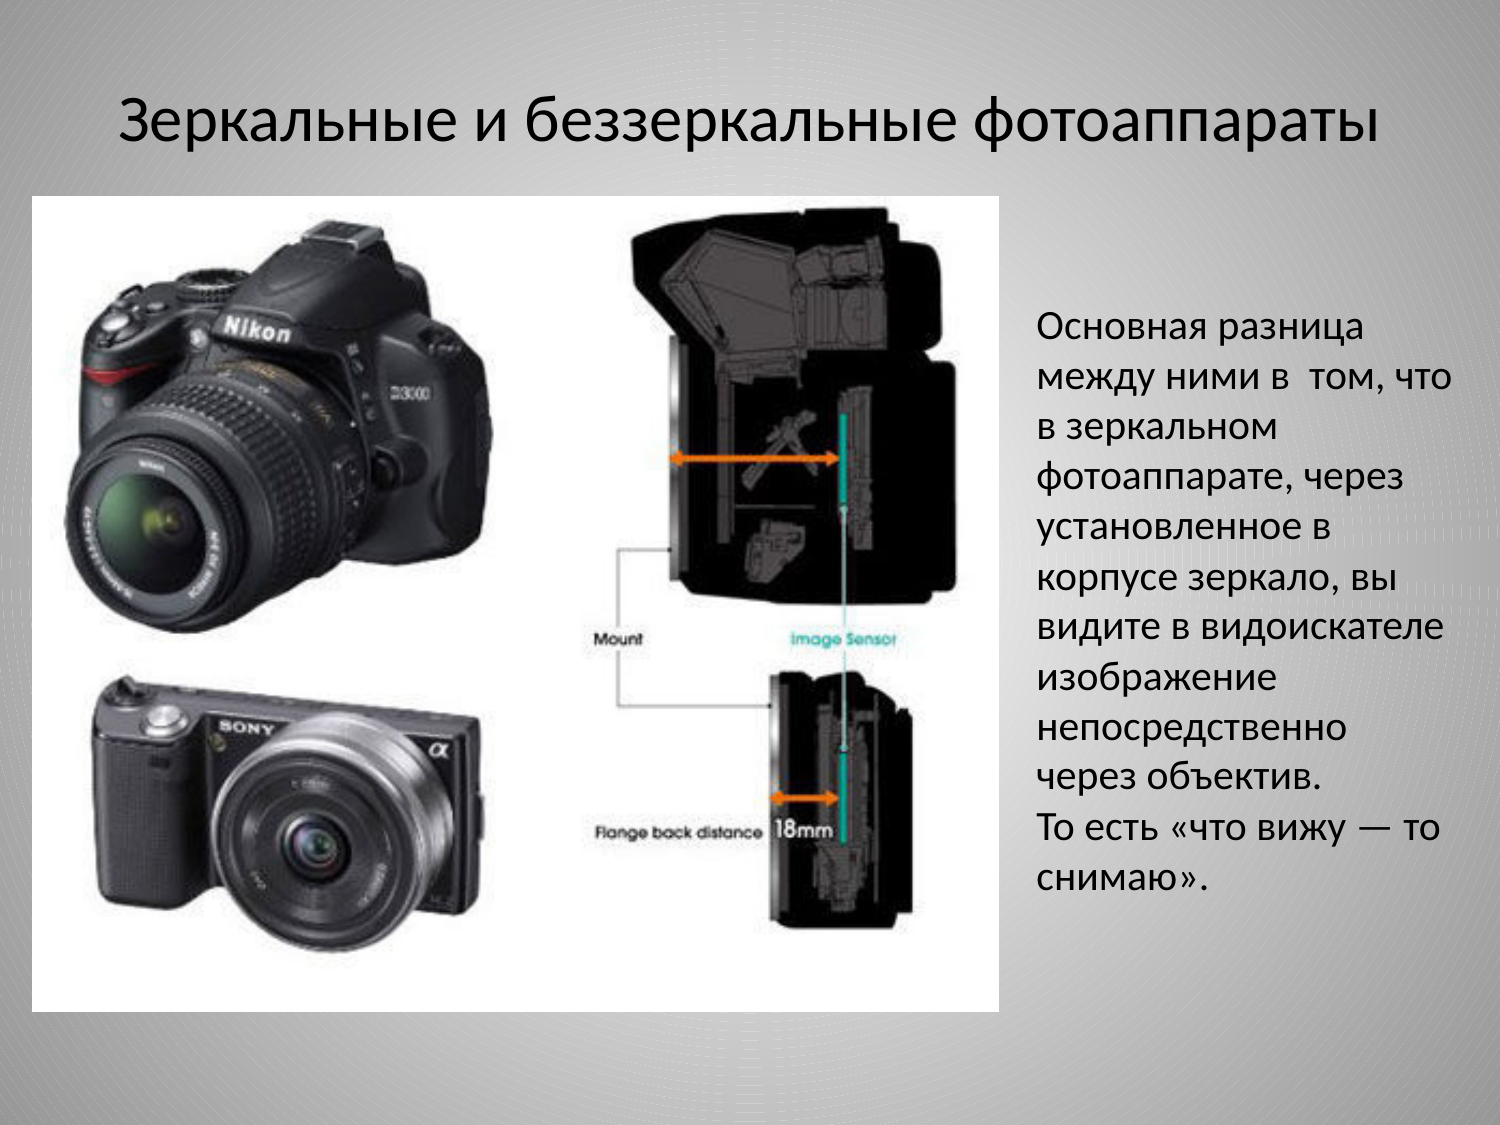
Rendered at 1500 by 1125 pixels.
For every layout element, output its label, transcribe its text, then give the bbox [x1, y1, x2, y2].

title Зеркальные и беззеркальные фотоаппараты [75, 45, 1425, 185]
text_box Основная разница между ними в том, что в зеркальном фотоаппарате, через установленное в корпусе зеркало, вы видите в видоискателе изображение непосредственно через объектив. То есть «что вижу — то снимаю». [1021, 290, 1471, 906]
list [32, 195, 999, 1012]
